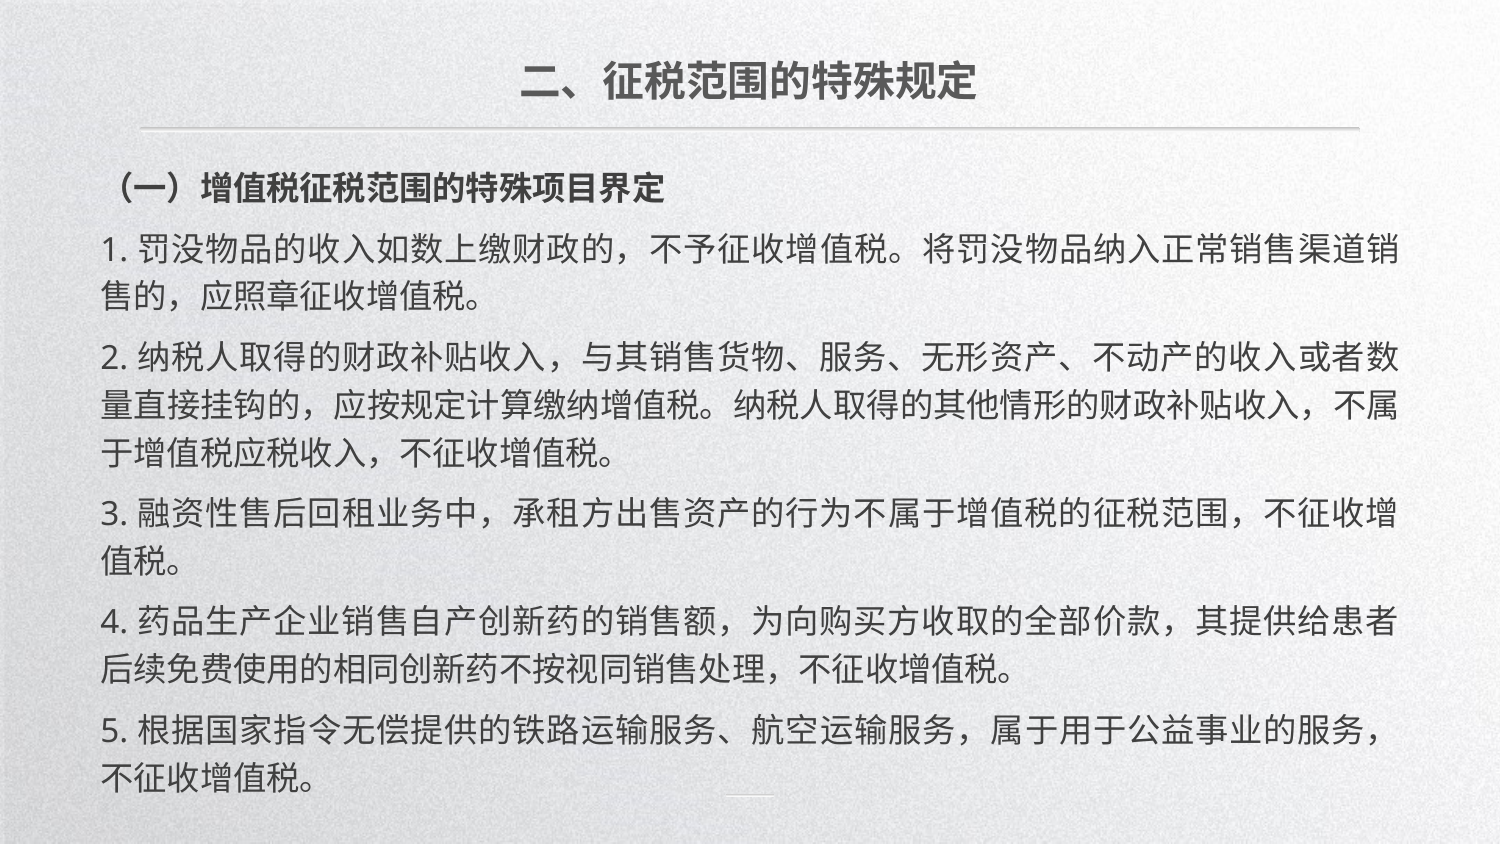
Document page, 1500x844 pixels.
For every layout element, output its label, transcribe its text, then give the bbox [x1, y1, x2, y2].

picture [0, 0, 1500, 844]
text_box （一）增值税征税范围的特殊项目界定 1.罚没物品的收入如数上缴财政的，不予征收增值税。将罚没物品纳入正常销售渠道销售的，应照章征收增值税。 2.纳税人取得的财政补贴收入，与其销售货物、服务、无形资产、不动产的收入或者数量直接挂钩的，应按规定计算缴纳增值税。纳税人取得的其他情形的财政补贴收入，不属于增值税应税收入，不征收增值税。 3.融资性售后回租业务中，承租方出售资产的行为不属于增值税的征税范围，不征收增值税。 4.药品生产企业销售自产创新药的销售额，为向购买方收取的全部价款，其提供给患者后续免费使用的相同创新药不按视同销售处理，不征收增值税。 5.根据国家指令无偿提供的铁路运输服务、航空运输服务，属于用于公益事业的服务，不征收增值税。 [100, 159, 1400, 844]
text_box 二、征税范围的特殊规定 [459, 49, 1038, 111]
